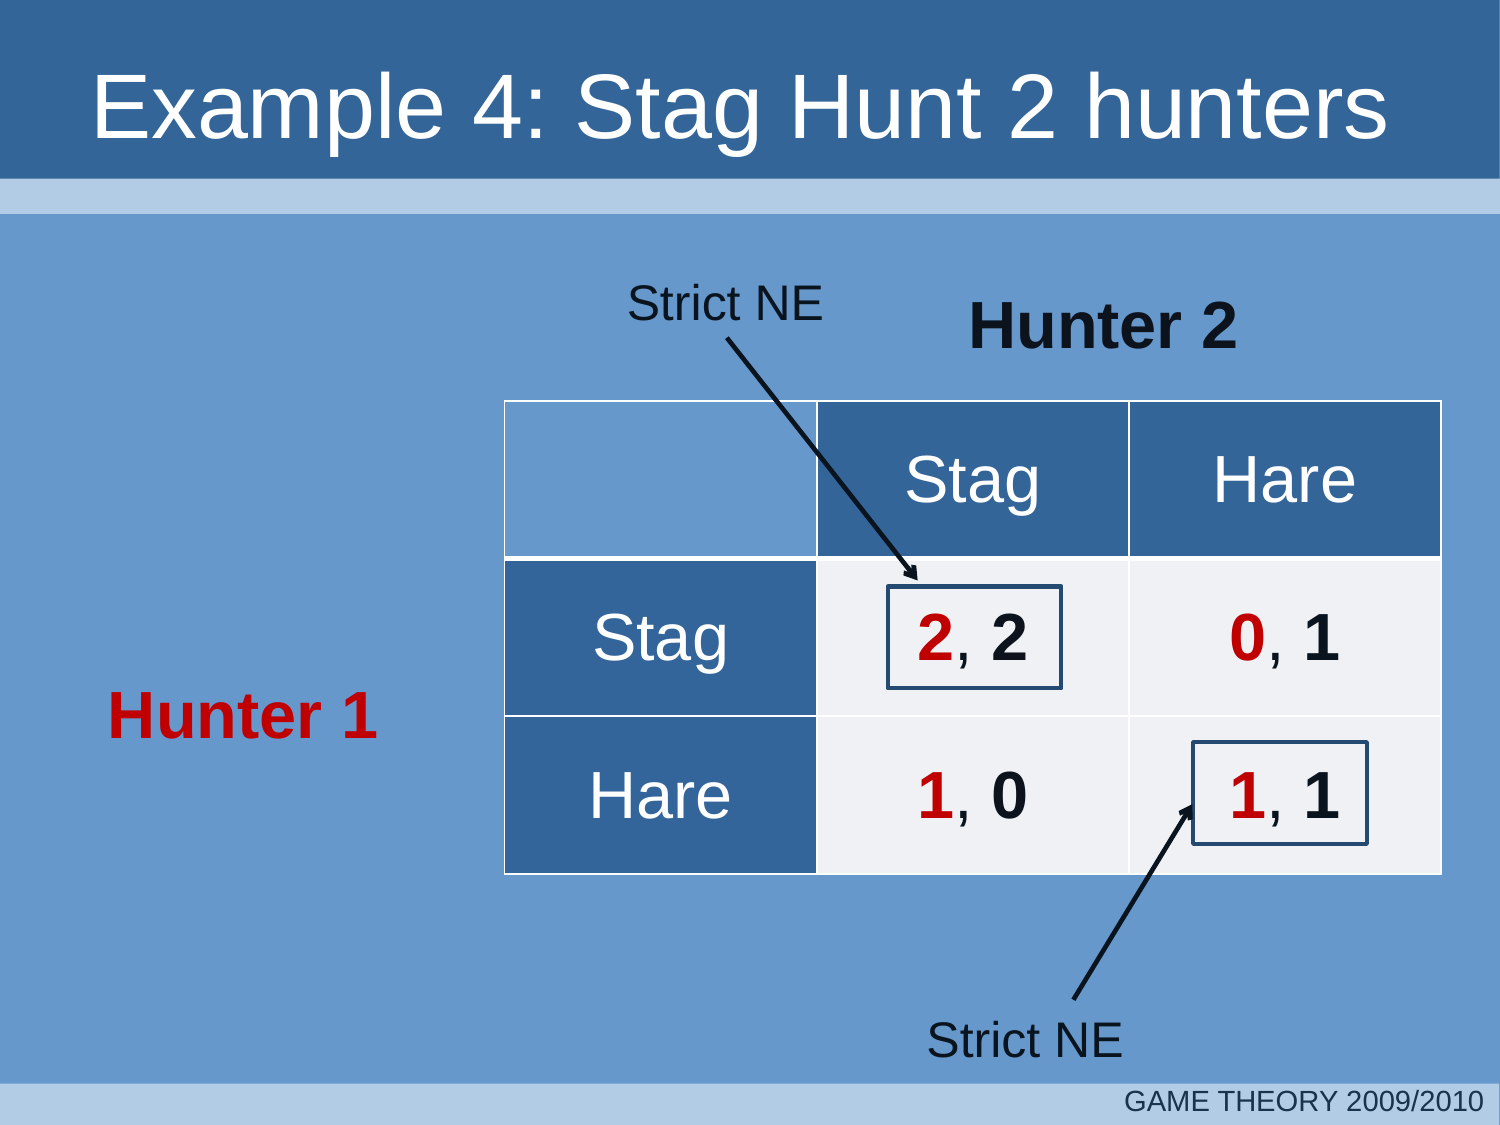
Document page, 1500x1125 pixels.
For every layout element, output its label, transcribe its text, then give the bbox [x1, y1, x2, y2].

table_cell Stag [505, 561, 816, 715]
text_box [701, 363, 944, 556]
table_cell 1, 1 [1130, 717, 1440, 873]
text_box Hunter 2 [761, 274, 1445, 370]
table_cell 2, 2 [818, 561, 1128, 715]
text_box [1191, 740, 1369, 846]
title Example 4: Stag Hunt 2 hunters [74, 42, 1436, 162]
text_box Strict NE [612, 262, 842, 338]
text_box Hunter 1 [0, 664, 487, 759]
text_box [1034, 842, 1231, 962]
table_cell 1, 0 [818, 717, 1128, 873]
table_cell 0, 1 [1130, 561, 1440, 715]
table_header [505, 402, 696, 556]
table_header Stag [948, 402, 1128, 556]
text_box [886, 584, 1063, 690]
table_cell Hare [505, 717, 816, 873]
text_box Strict NE [911, 999, 1265, 1075]
text_box GAME THEORY 2009/2010 [1109, 1075, 1500, 1125]
table_header Hare [1130, 402, 1440, 556]
